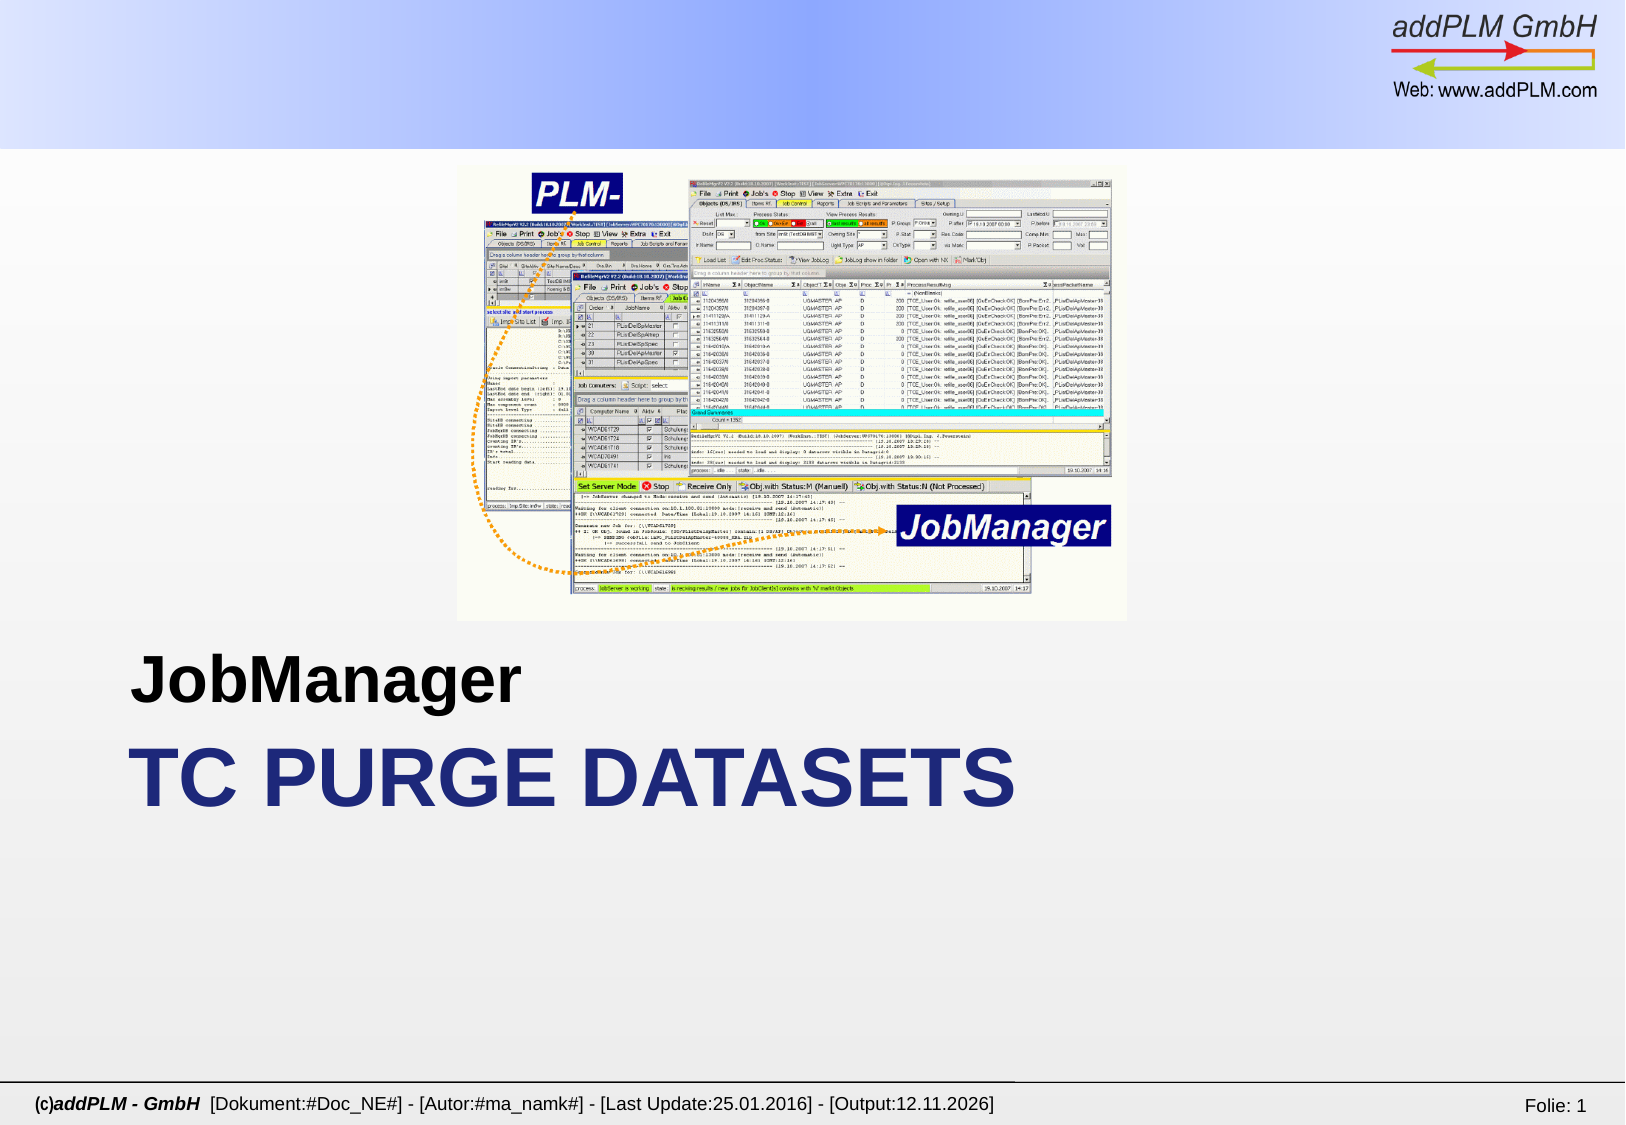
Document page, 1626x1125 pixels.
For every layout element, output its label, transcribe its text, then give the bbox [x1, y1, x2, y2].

title TC Purge Datasets [128, 750, 1510, 835]
list JobManager [115, 626, 1497, 723]
picture [457, 165, 1127, 621]
picture [1391, 14, 1597, 97]
